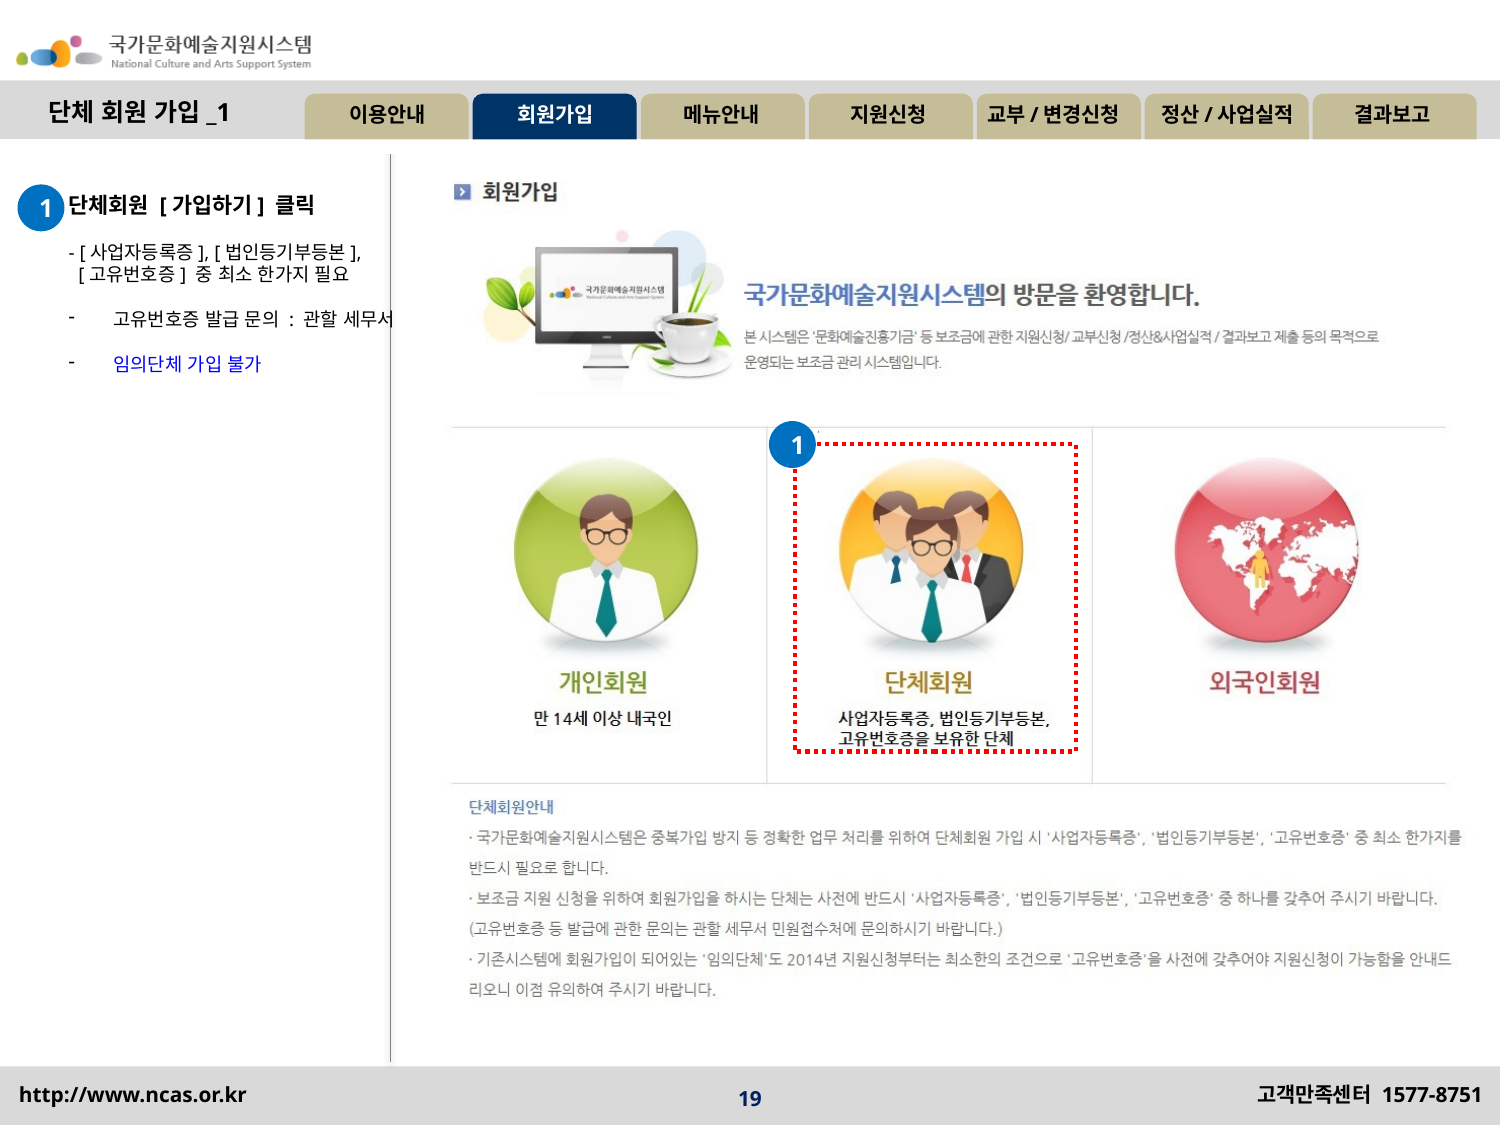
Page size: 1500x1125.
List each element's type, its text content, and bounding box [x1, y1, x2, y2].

text_box 1 [15, 182, 67, 234]
picture [436, 165, 1487, 1005]
picture [6, 24, 324, 77]
text_box 단체 회원 가입_1 [33, 89, 246, 135]
text_box 단체회원 [가입하기] 클릭 - [사업자등록증], [법인등기부등본], [고유번호증] 중 최소 한가지 필요 고유번호증 발급 문의 : 관할 세무서 임의단체 가입 불가 [53, 184, 411, 383]
